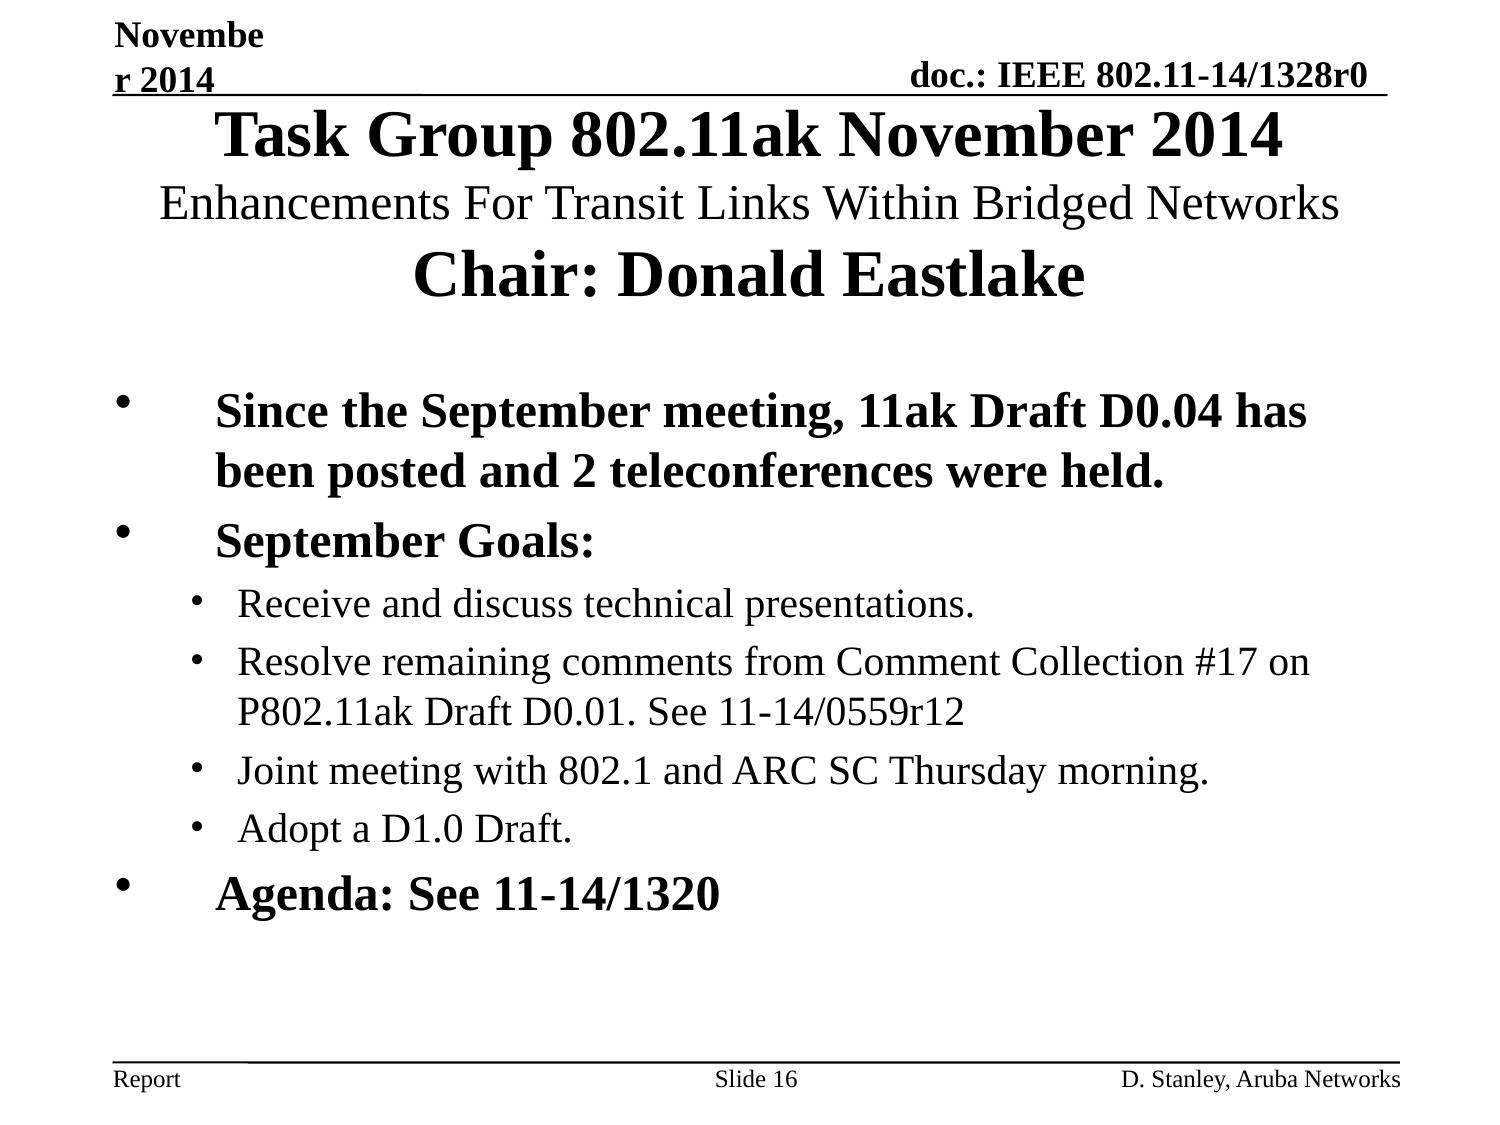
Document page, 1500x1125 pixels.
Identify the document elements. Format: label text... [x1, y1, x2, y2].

title Task Group 802.11ak November 2014 Enhancements For Transit Links Within Bridged Networks Chair: Donald Eastlake [112, 112, 1388, 288]
list Since the September meeting, 11ak Draft D0.04 has been posted and 2 teleconferences were held. September Goals: Receive and discuss technical presentations. Resolve remaining comments from Comment Collection #17 on P802.11ak Draft D0.01. See 11-14/0559r12 Joint meeting with 802.1 and ARC SC Thursday morning. Adopt a D1.0 Draft. Agenda: See 11-14/1320 [99, 299, 1388, 925]
footer D. Stanley, Aruba Networks [1058, 1062, 1402, 1093]
slide_number Slide 16 [712, 1062, 800, 1093]
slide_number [114, 54, 274, 100]
